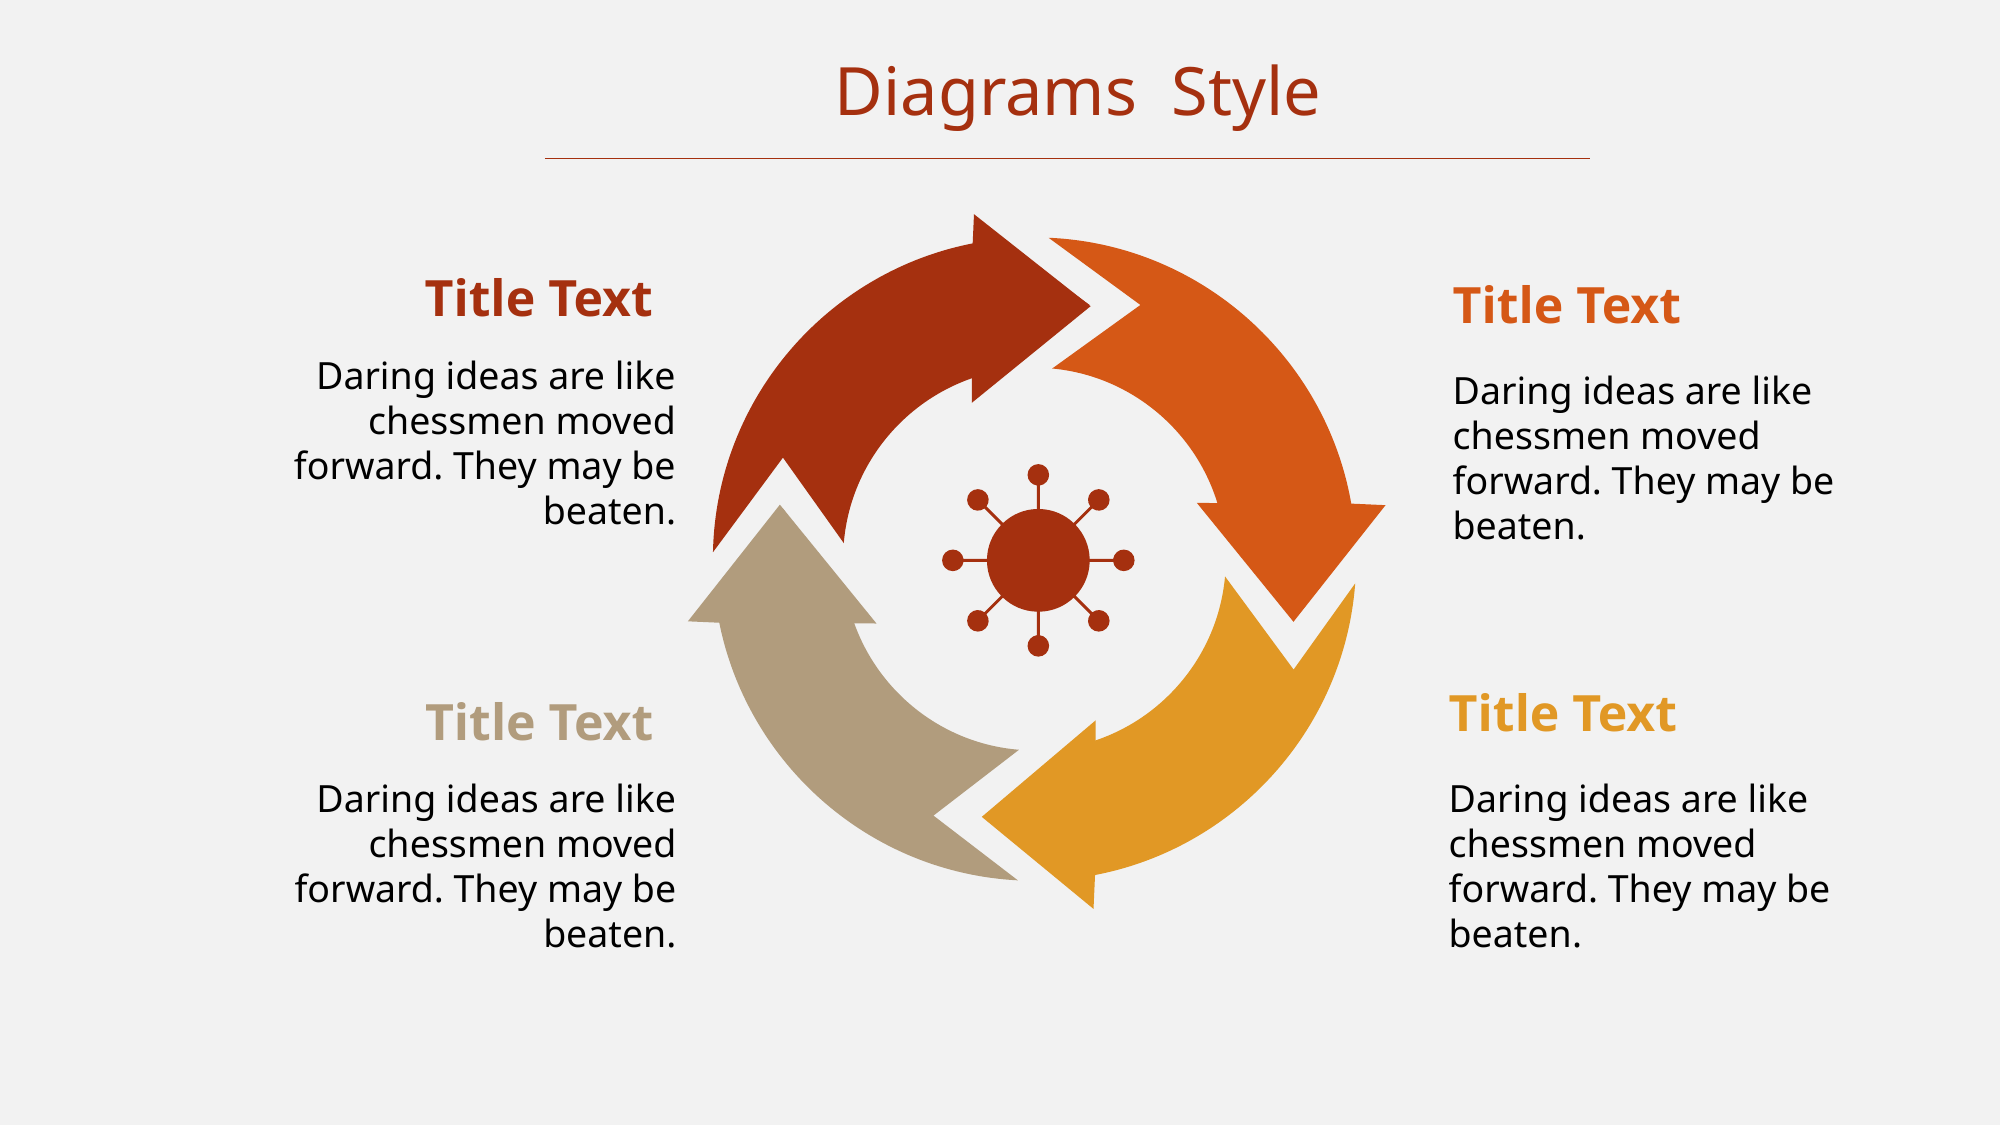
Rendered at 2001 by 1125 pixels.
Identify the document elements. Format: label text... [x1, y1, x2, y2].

text_box Title Text [409, 259, 687, 335]
text_box Daring ideas are like chessmen moved forward. They may be beaten. [1433, 767, 1909, 963]
text_box Title Text [1437, 266, 1742, 341]
text_box Title Text [1434, 674, 1738, 749]
text_box Daring ideas are like chessmen moved forward. They may be beaten. [216, 344, 687, 540]
text_box Daring ideas are like chessmen moved forward. They may be beaten. [1437, 359, 1912, 555]
text_box Daring ideas are like chessmen moved forward. They may be beaten. [217, 767, 692, 963]
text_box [687, 214, 1384, 908]
text_box Title Text [410, 682, 687, 758]
text_box Diagrams Style [820, 41, 1410, 136]
